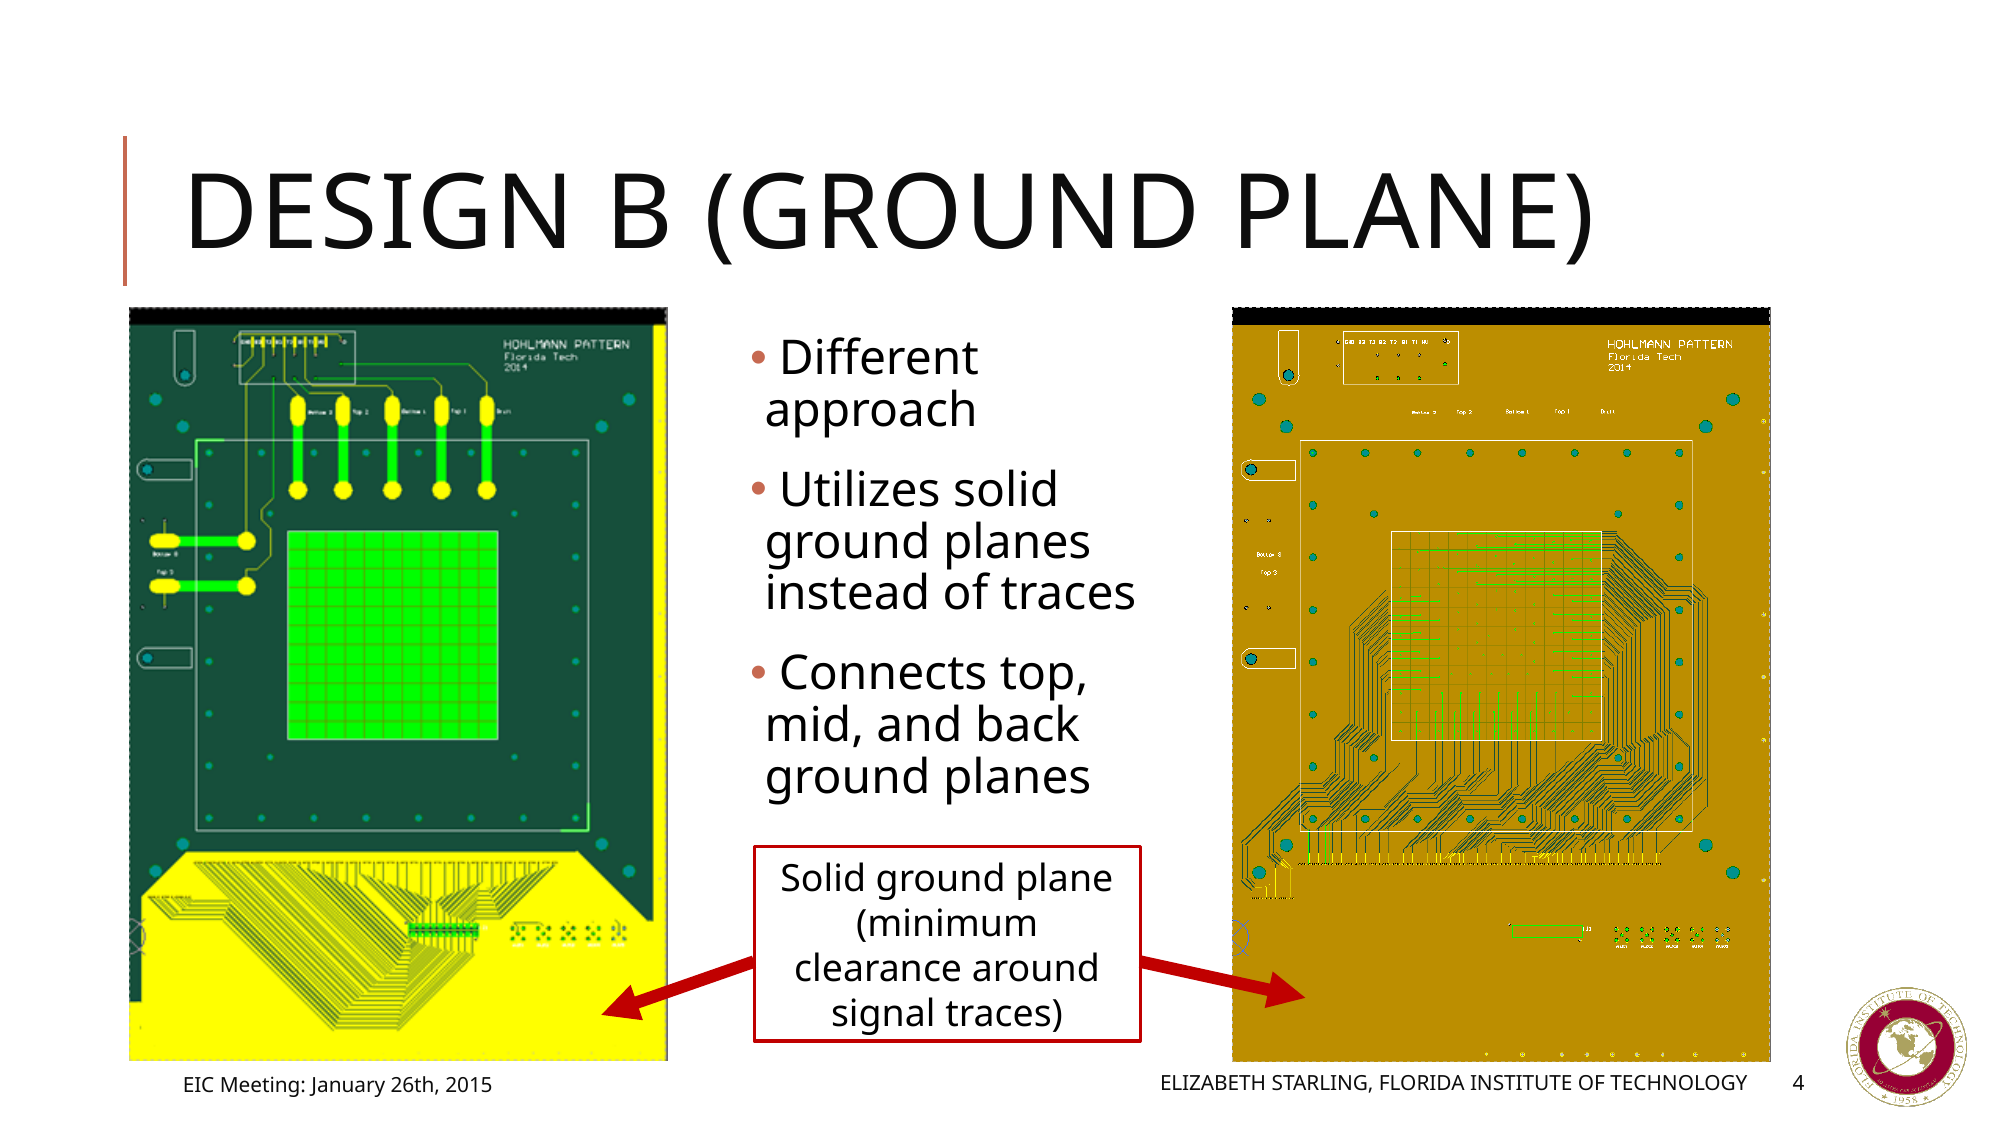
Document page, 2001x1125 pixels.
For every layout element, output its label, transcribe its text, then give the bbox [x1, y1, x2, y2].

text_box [601, 961, 755, 1016]
title Design B (ground Plane) [168, 96, 1763, 342]
list Different approach Utilizes solid ground planes instead of traces Connects top, mid, and back ground planes [742, 325, 1180, 815]
slide_number 4 [1777, 1061, 1840, 1107]
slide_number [168, 1069, 522, 1107]
picture [1232, 307, 1771, 1062]
footer Elizabeth Starling, Florida Institute of Technology [794, 1061, 1763, 1107]
picture [129, 307, 668, 1062]
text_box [1139, 961, 1306, 999]
text_box Solid ground plane (minimum clearance around signal traces) [754, 846, 1141, 1042]
picture [1846, 986, 1967, 1107]
